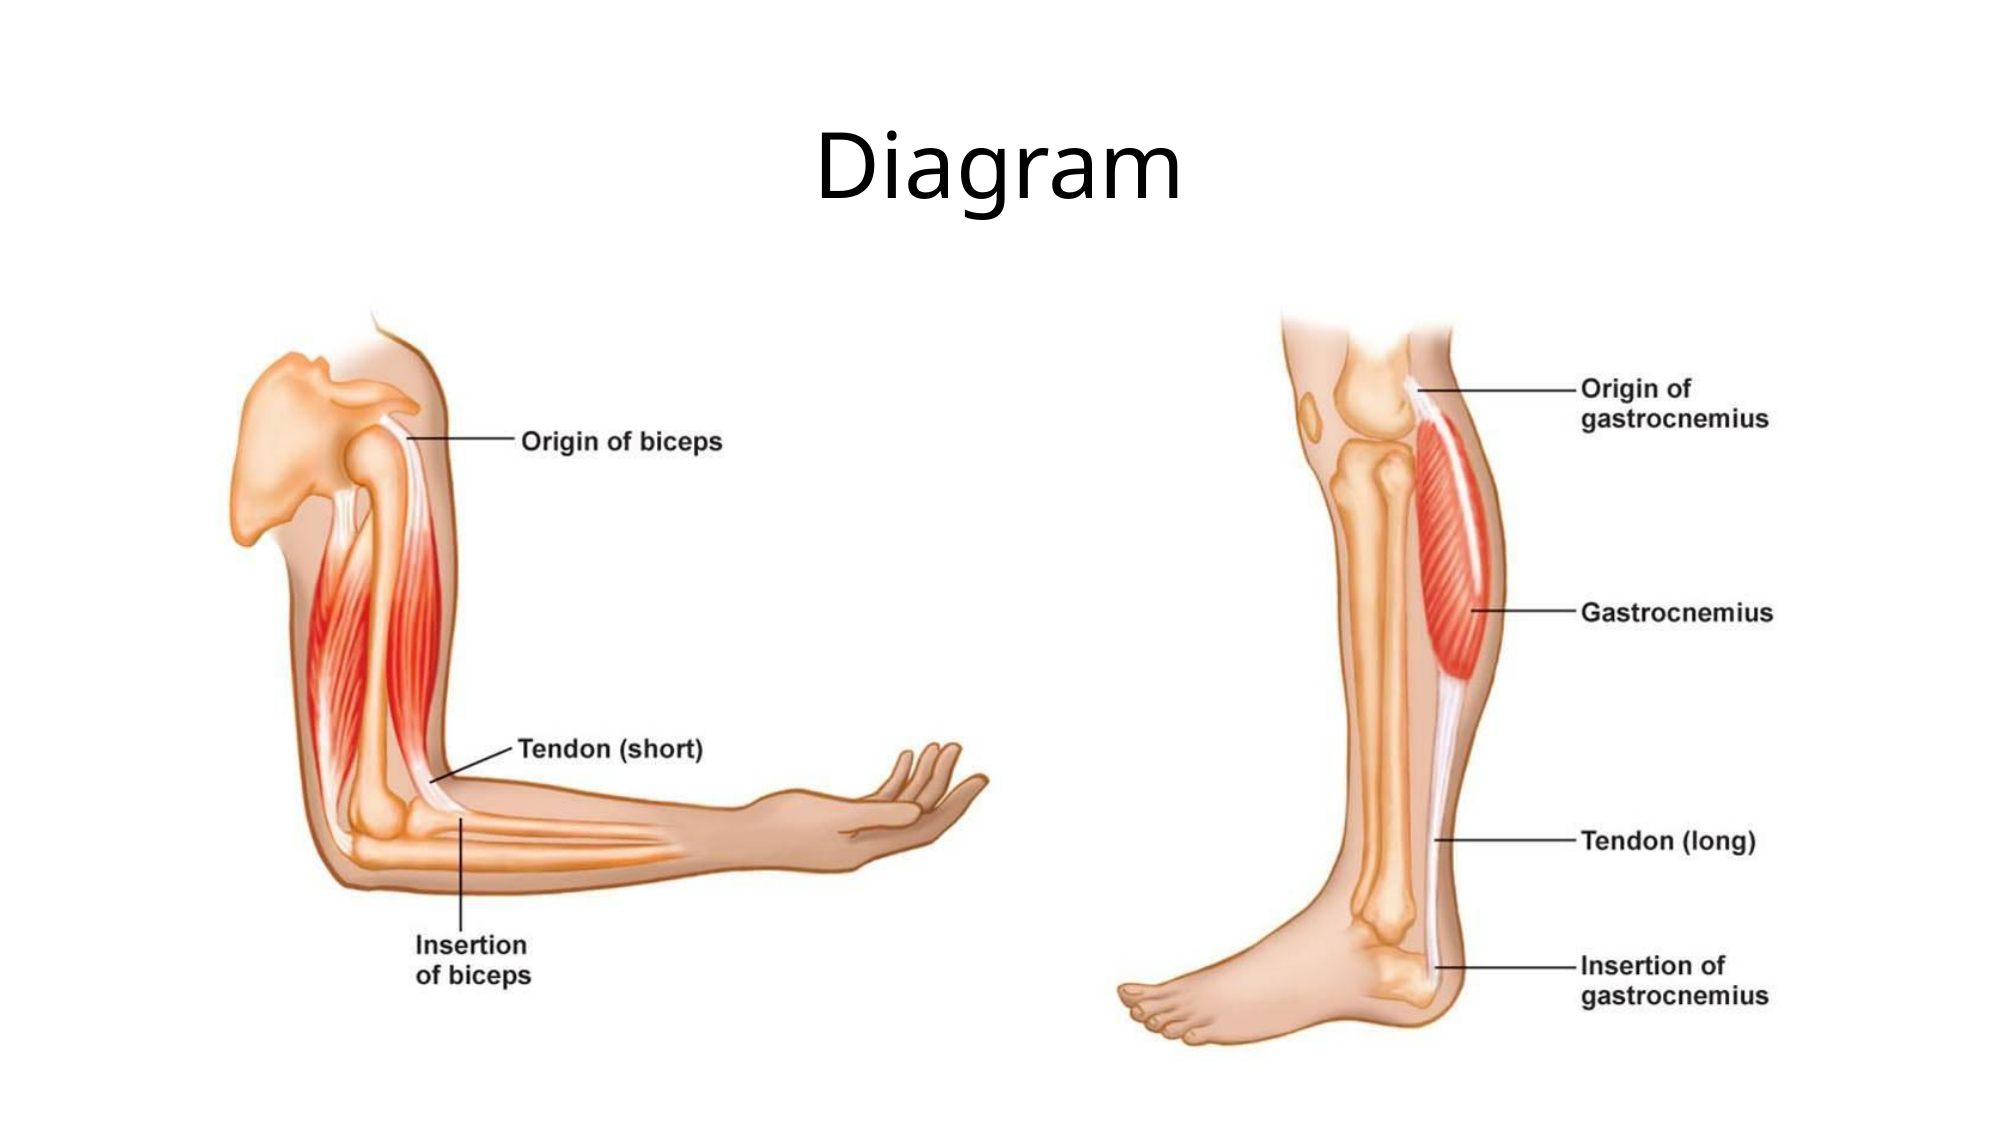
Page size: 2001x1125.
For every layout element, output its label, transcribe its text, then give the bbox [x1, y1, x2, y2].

title Diagram [137, 59, 1863, 278]
picture [198, 277, 1802, 1062]
